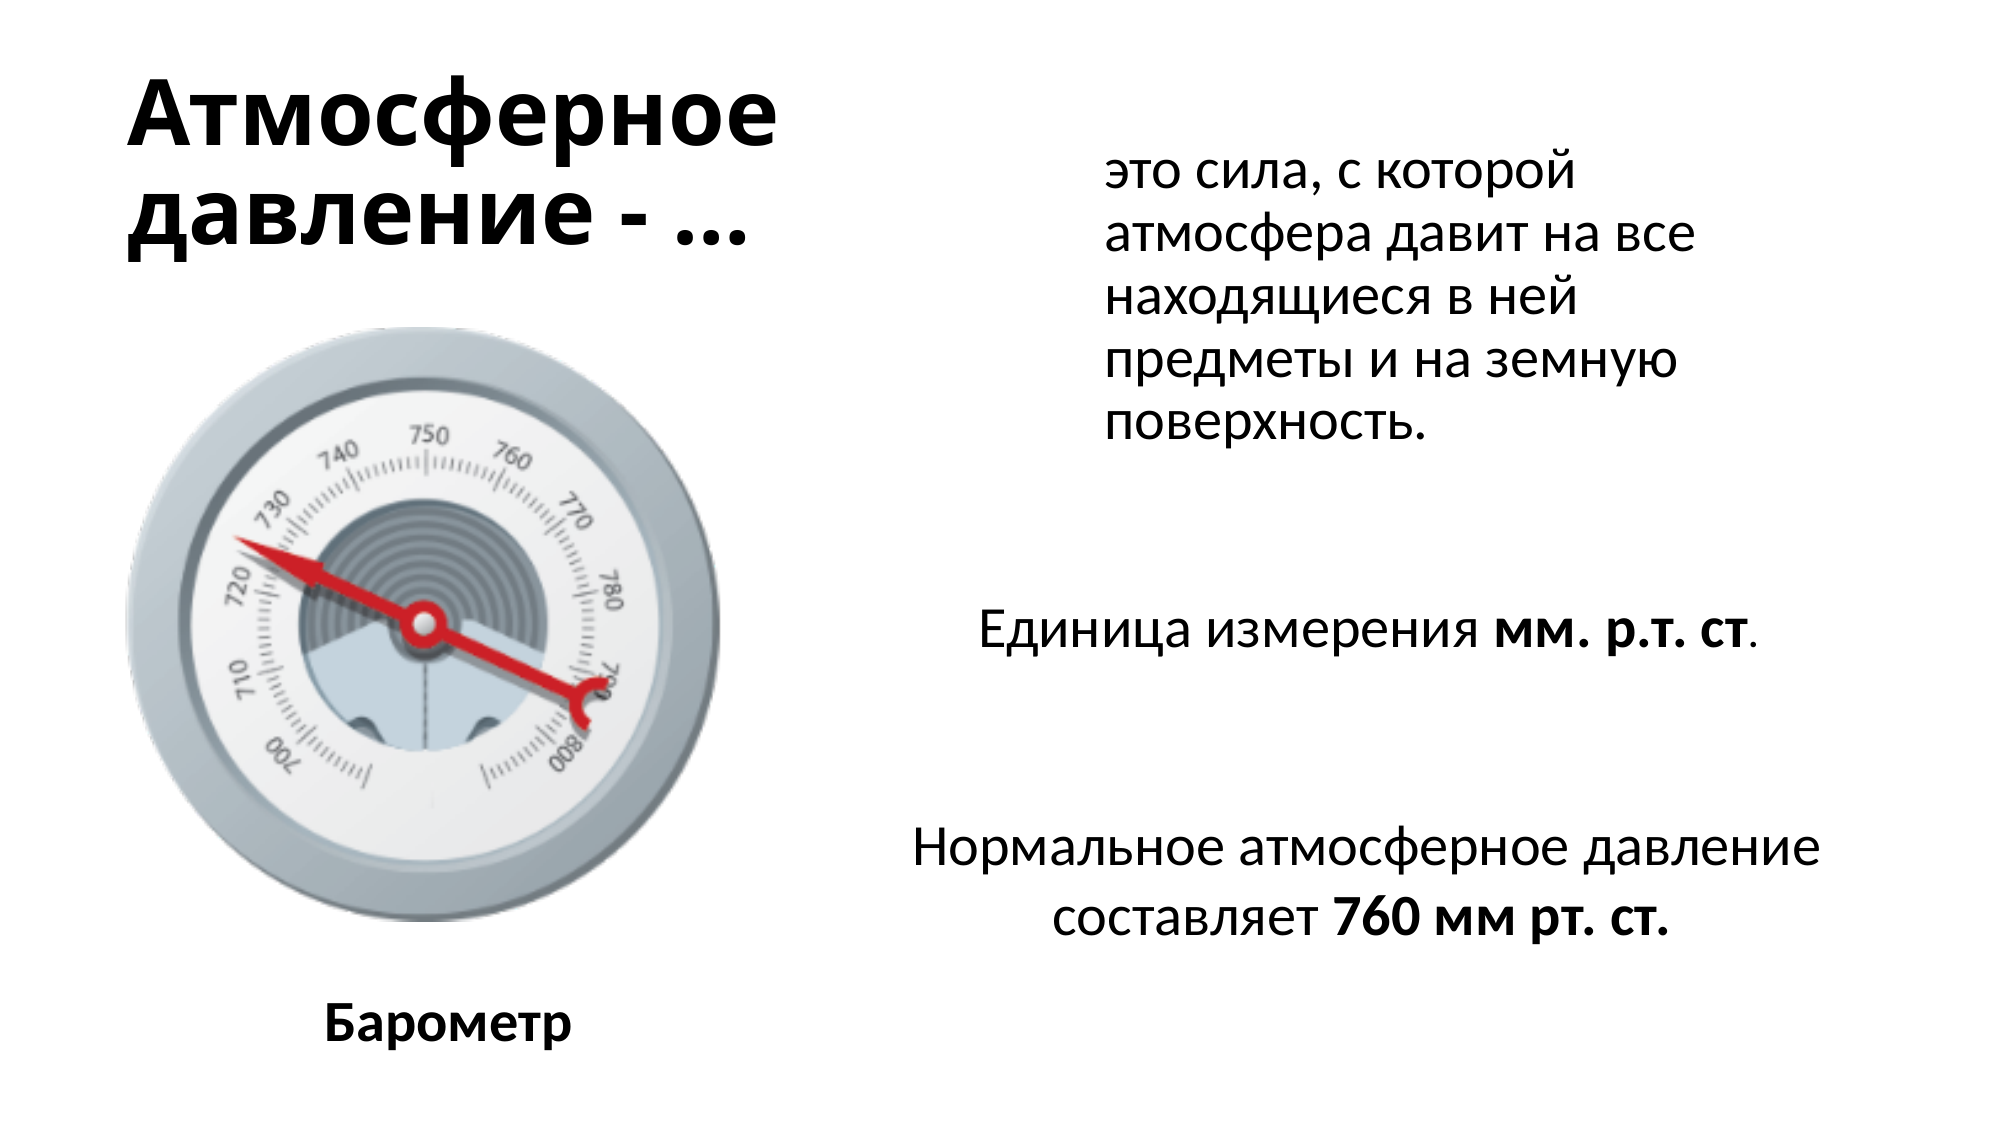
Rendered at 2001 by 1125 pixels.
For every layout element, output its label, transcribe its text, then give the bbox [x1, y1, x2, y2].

title Атмосферное давление - … [112, 57, 1219, 273]
text_box Единица измерения мм. р.т. ст. [963, 581, 1872, 667]
list это сила, с которой атмосфера давит на все находящиеся в ней предметы и на земную поверхность. [1089, 130, 1746, 523]
text_box Барометр [309, 975, 740, 1061]
picture [112, 327, 740, 922]
text_box Нормальное атмосферное давление составляет 760 мм рт. ст. [881, 799, 1842, 955]
